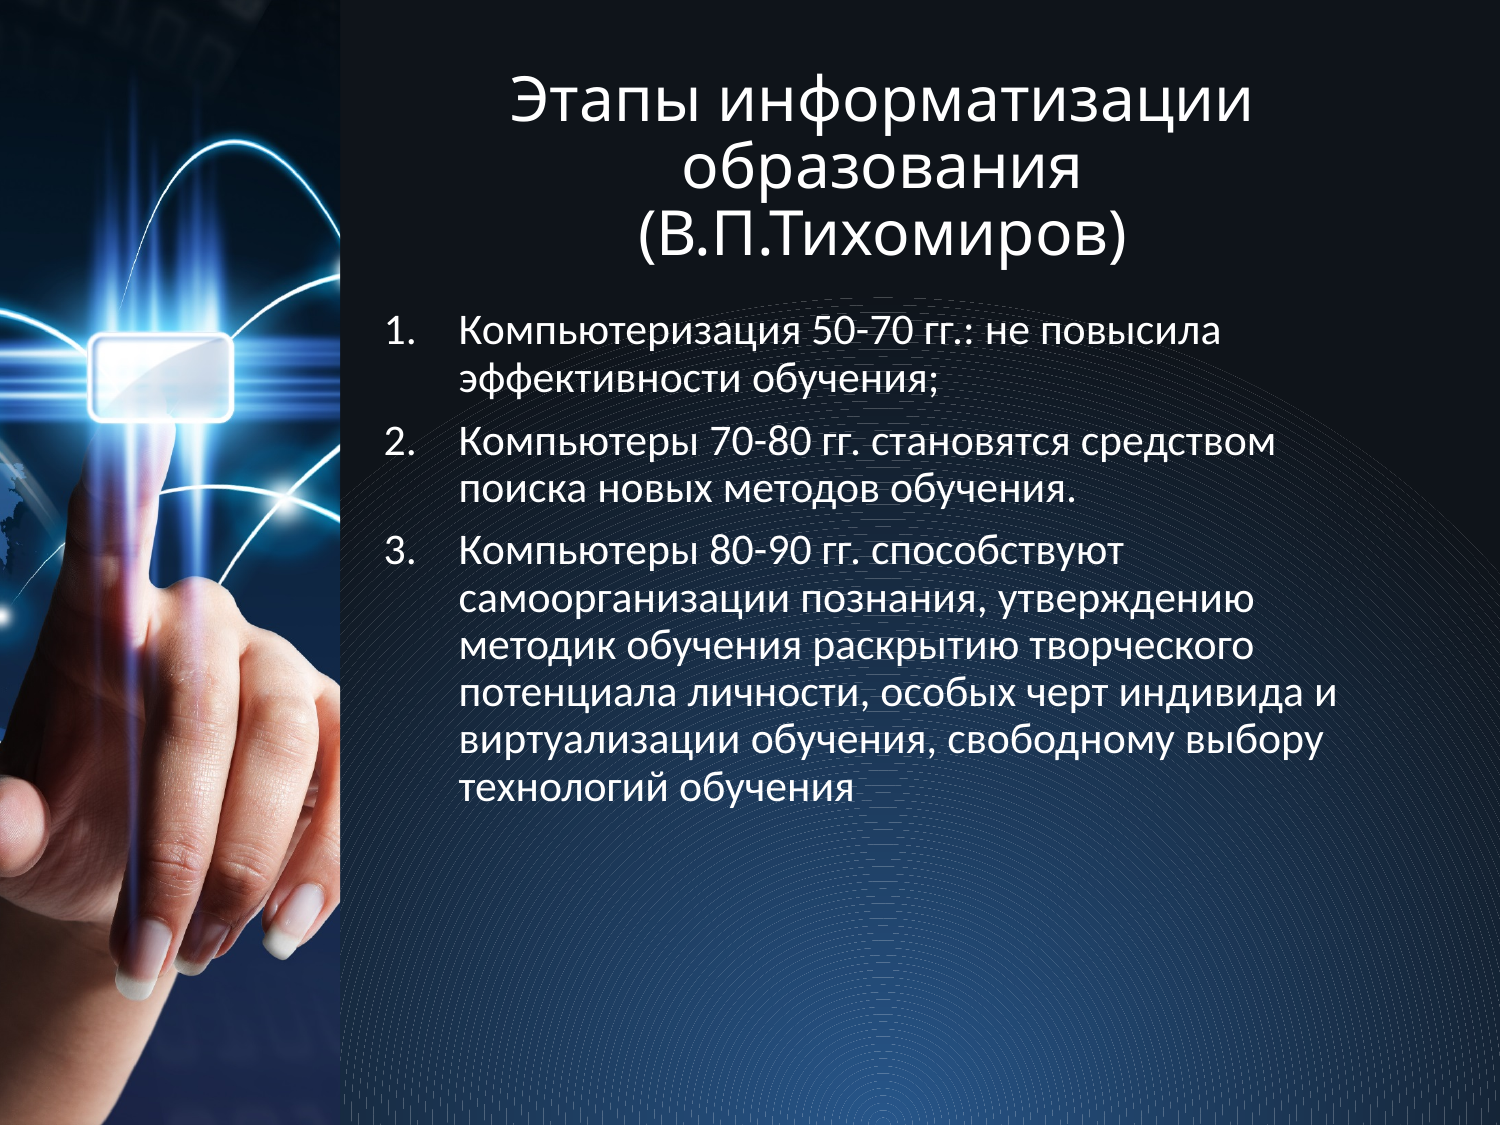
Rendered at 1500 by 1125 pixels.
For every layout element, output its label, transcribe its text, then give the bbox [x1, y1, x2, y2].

list Компьютеризация 50-70 гг.: не повысила эффективности обучения; Компьютеры 70-80 гг. становятся средством поиска новых методов обучения. Компьютеры 80-90 гг. способствуют самоорганизации познания, утверждению методик обучения раскрытию творческого потенциала личности, особых черт индивида и виртуализации обучения, свободному выбору технологий обучения [368, 299, 1397, 1014]
title Этапы информатизации образования (В.П.Тихомиров) [368, 59, 1397, 278]
picture [0, 0, 341, 1125]
